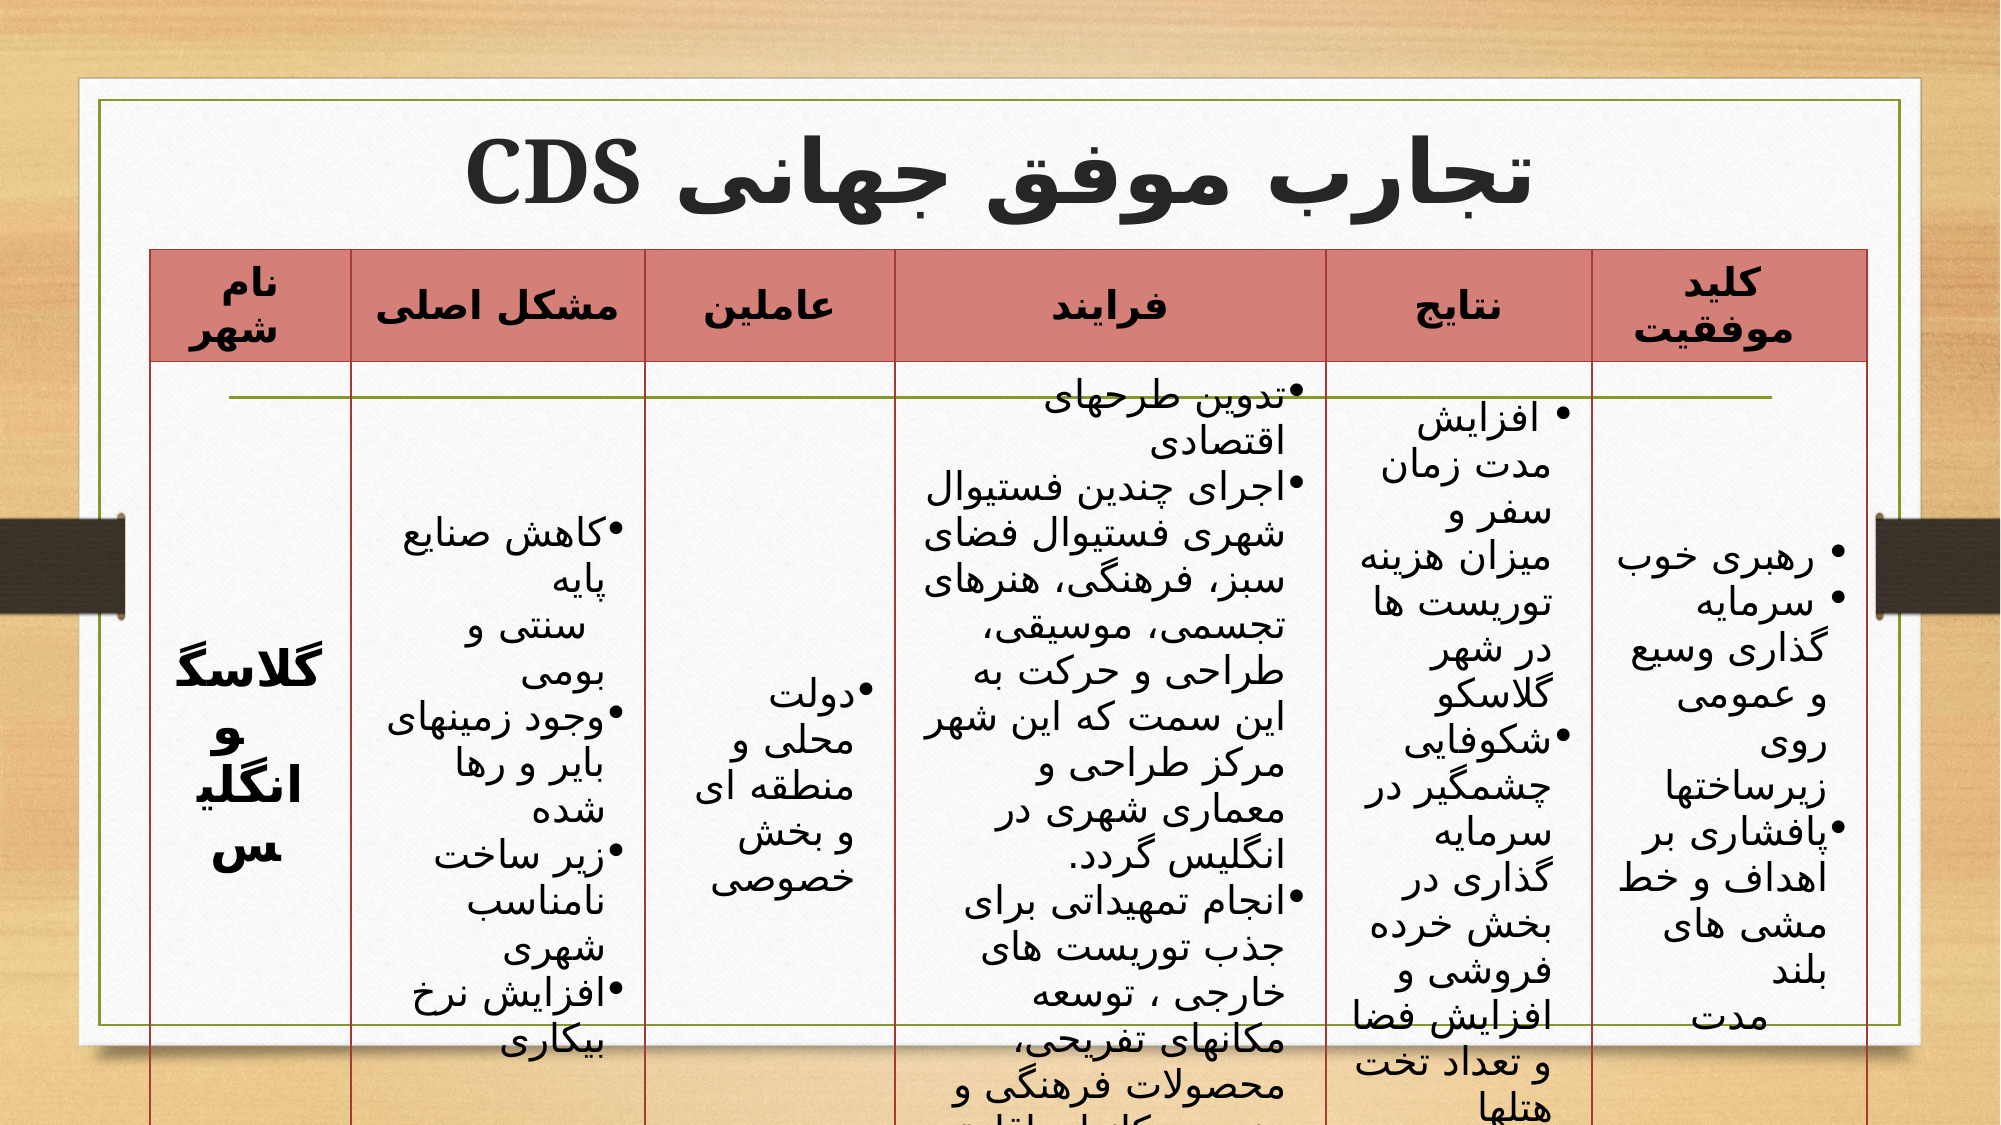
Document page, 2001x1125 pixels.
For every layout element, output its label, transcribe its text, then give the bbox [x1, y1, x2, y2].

title تجارب موفق جهانی CDS [150, 79, 1817, 248]
table_header نام شهر [151, 250, 350, 361]
table_cell تدوین طرحهای اقتصادی اجرای چندین فستیوال شهری فستیوال فضای سبز، فرهنگی، هنرهای تجسمی، موسیقی، طراحی و حرکت به این سمت که این شهر مرکز طراحی و معماری شهری در انگلیس گردد. انجام تمهیداتی برای جذب توریست های خارجی ، توسعه مکانهای تفریحی، محصولات فرهنگی و هنری، مکانهای اقامتی و ... [896, 362, 1325, 1125]
table_cell دولت محلی و منطقه ای و بخش خصوصی [646, 362, 894, 1125]
table_header نتایج [1327, 250, 1591, 361]
table_cell رهبری خوب سرمایه گذاری وسیع و عمومی روی زیرساختها پافشاری بر اهداف و خط مشی های بلند مدت [1593, 362, 1866, 1125]
table_cell کاهش صنایع پایه سنتی و بومی وجود زمینهای بایر و رها شده زیر ساخت نامناسب شهری افزایش نرخ بیکاری [352, 362, 644, 1125]
table_header کلید موفقیت [1593, 250, 1866, 361]
table_header عاملین [646, 250, 894, 361]
picture [0, 0, 2001, 1125]
table_cell افزایش مدت زمان سفر و میزان هزینه توریست ها در شهر گلاسکو شکوفایی چشمگیر در سرمایه گذاری در بخش خرده فروشی و افزایش فضا و تعداد تخت هتلها ایجاد اشتغال [1327, 362, 1591, 1125]
table_cell گلاسگو انگلیس [151, 362, 350, 1125]
table_header فرایند [896, 250, 1325, 361]
table_header مشکل اصلی [352, 250, 644, 361]
